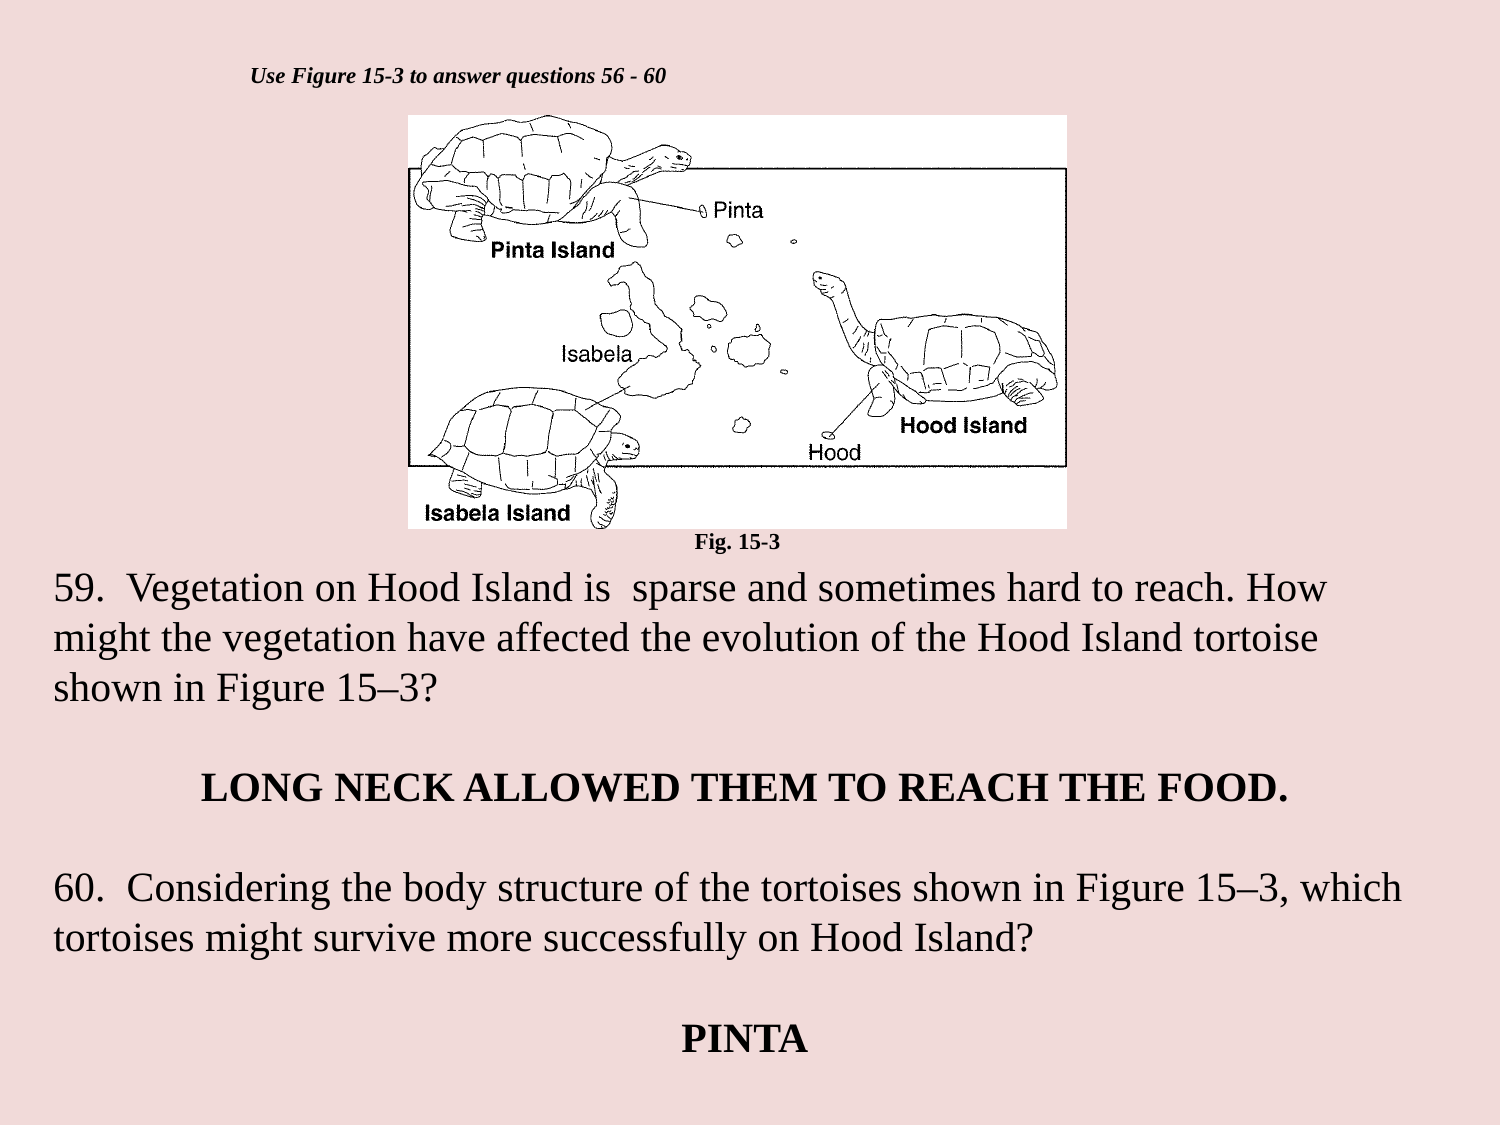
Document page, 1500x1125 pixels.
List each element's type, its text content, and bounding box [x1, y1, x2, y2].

text_box 59. Vegetation on Hood Island is sparse and sometimes hard to reach. How might the vegetation have affected the evolution of the Hood Island tortoise shown in Figure 15–3? LONG NECK ALLOWED THEM TO REACH THE FOOD. 60. Considering the body structure of the tortoises shown in Figure 15–3, which tortoises might survive more successfully on Hood Island? PINTA [38, 552, 1452, 1068]
picture [249, 62, 1224, 556]
